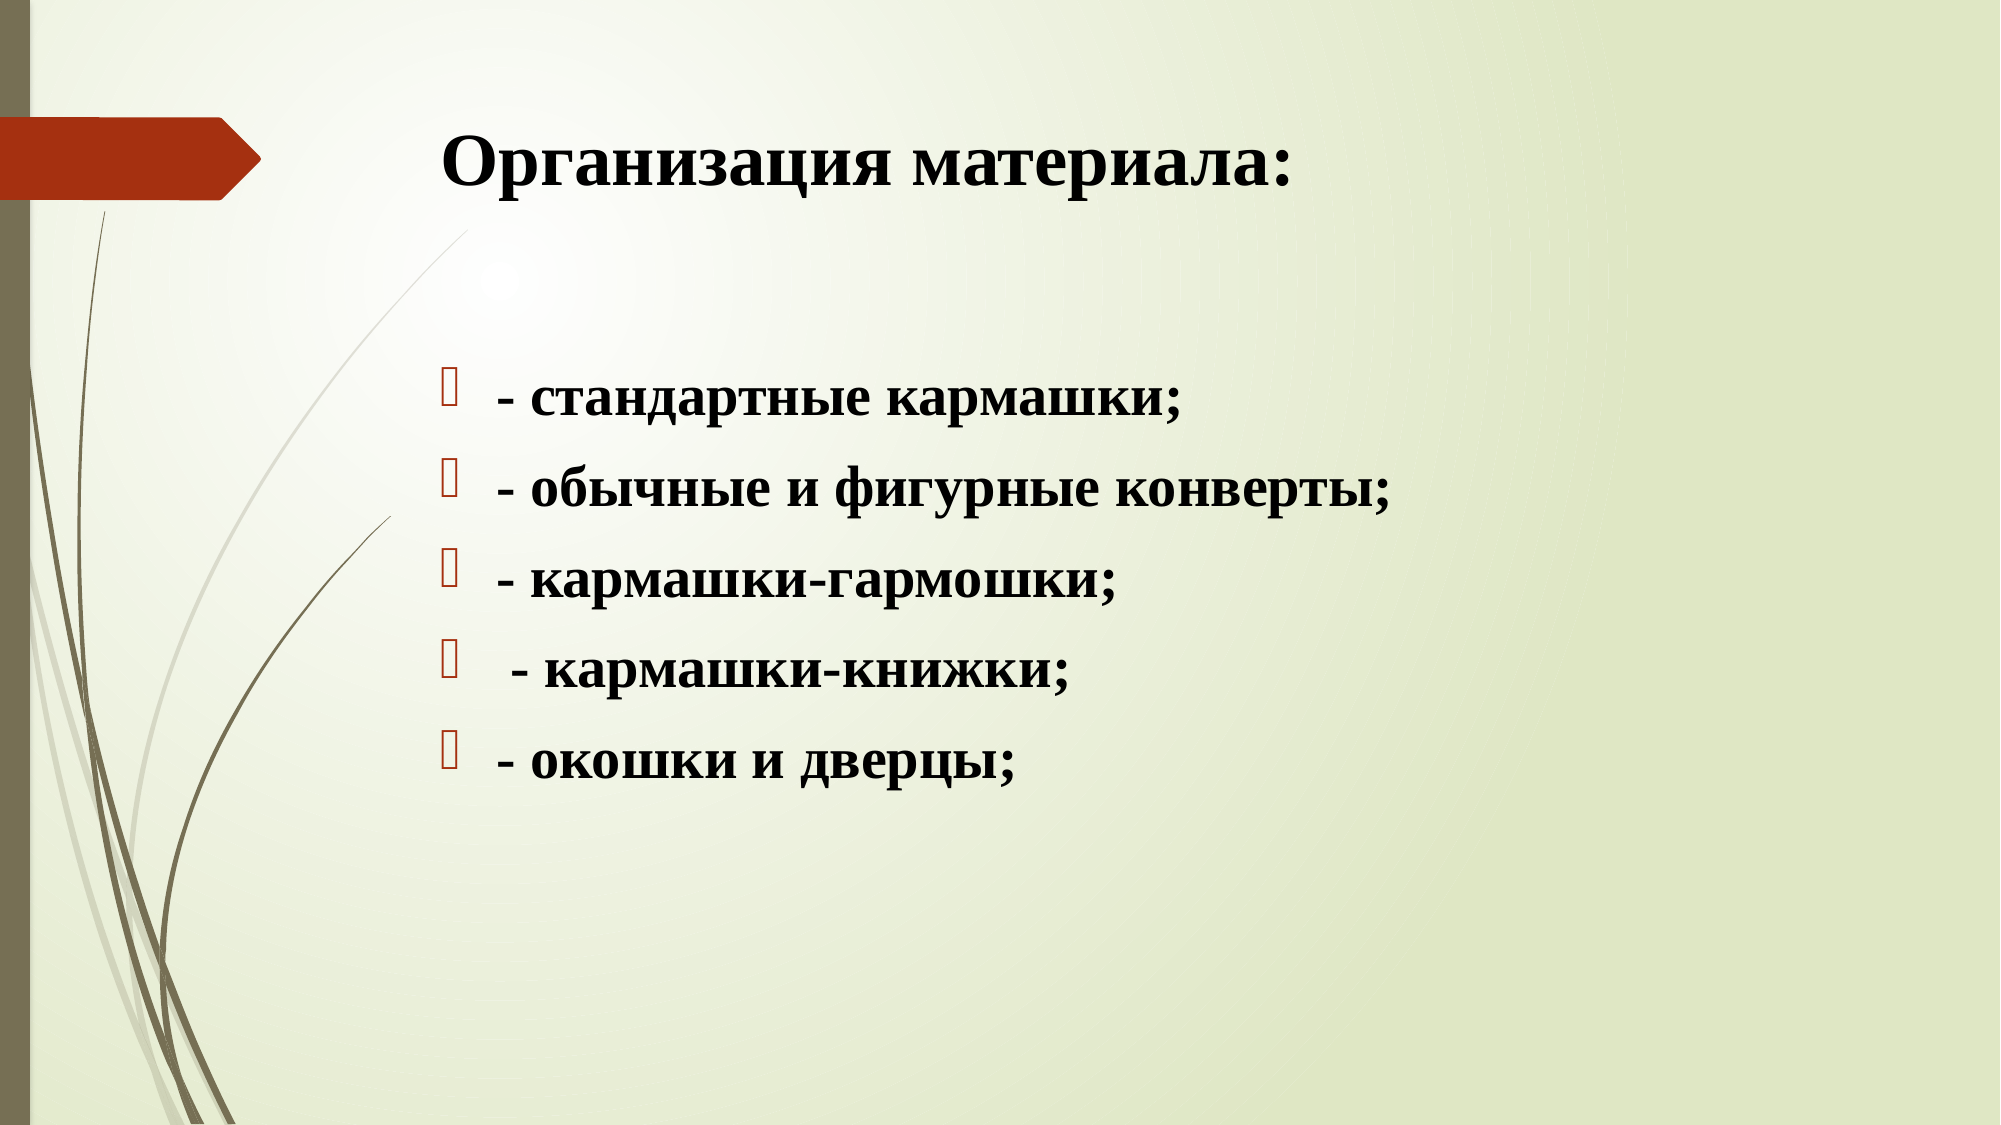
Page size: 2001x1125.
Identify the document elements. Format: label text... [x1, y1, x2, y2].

list - стандартные кармашки; - обычные и фигурные конверты; - кармашки-гармошки; - кармашки-книжки; - окошки и дверцы; [424, 350, 1888, 970]
title Организация материала: [425, 102, 1888, 313]
